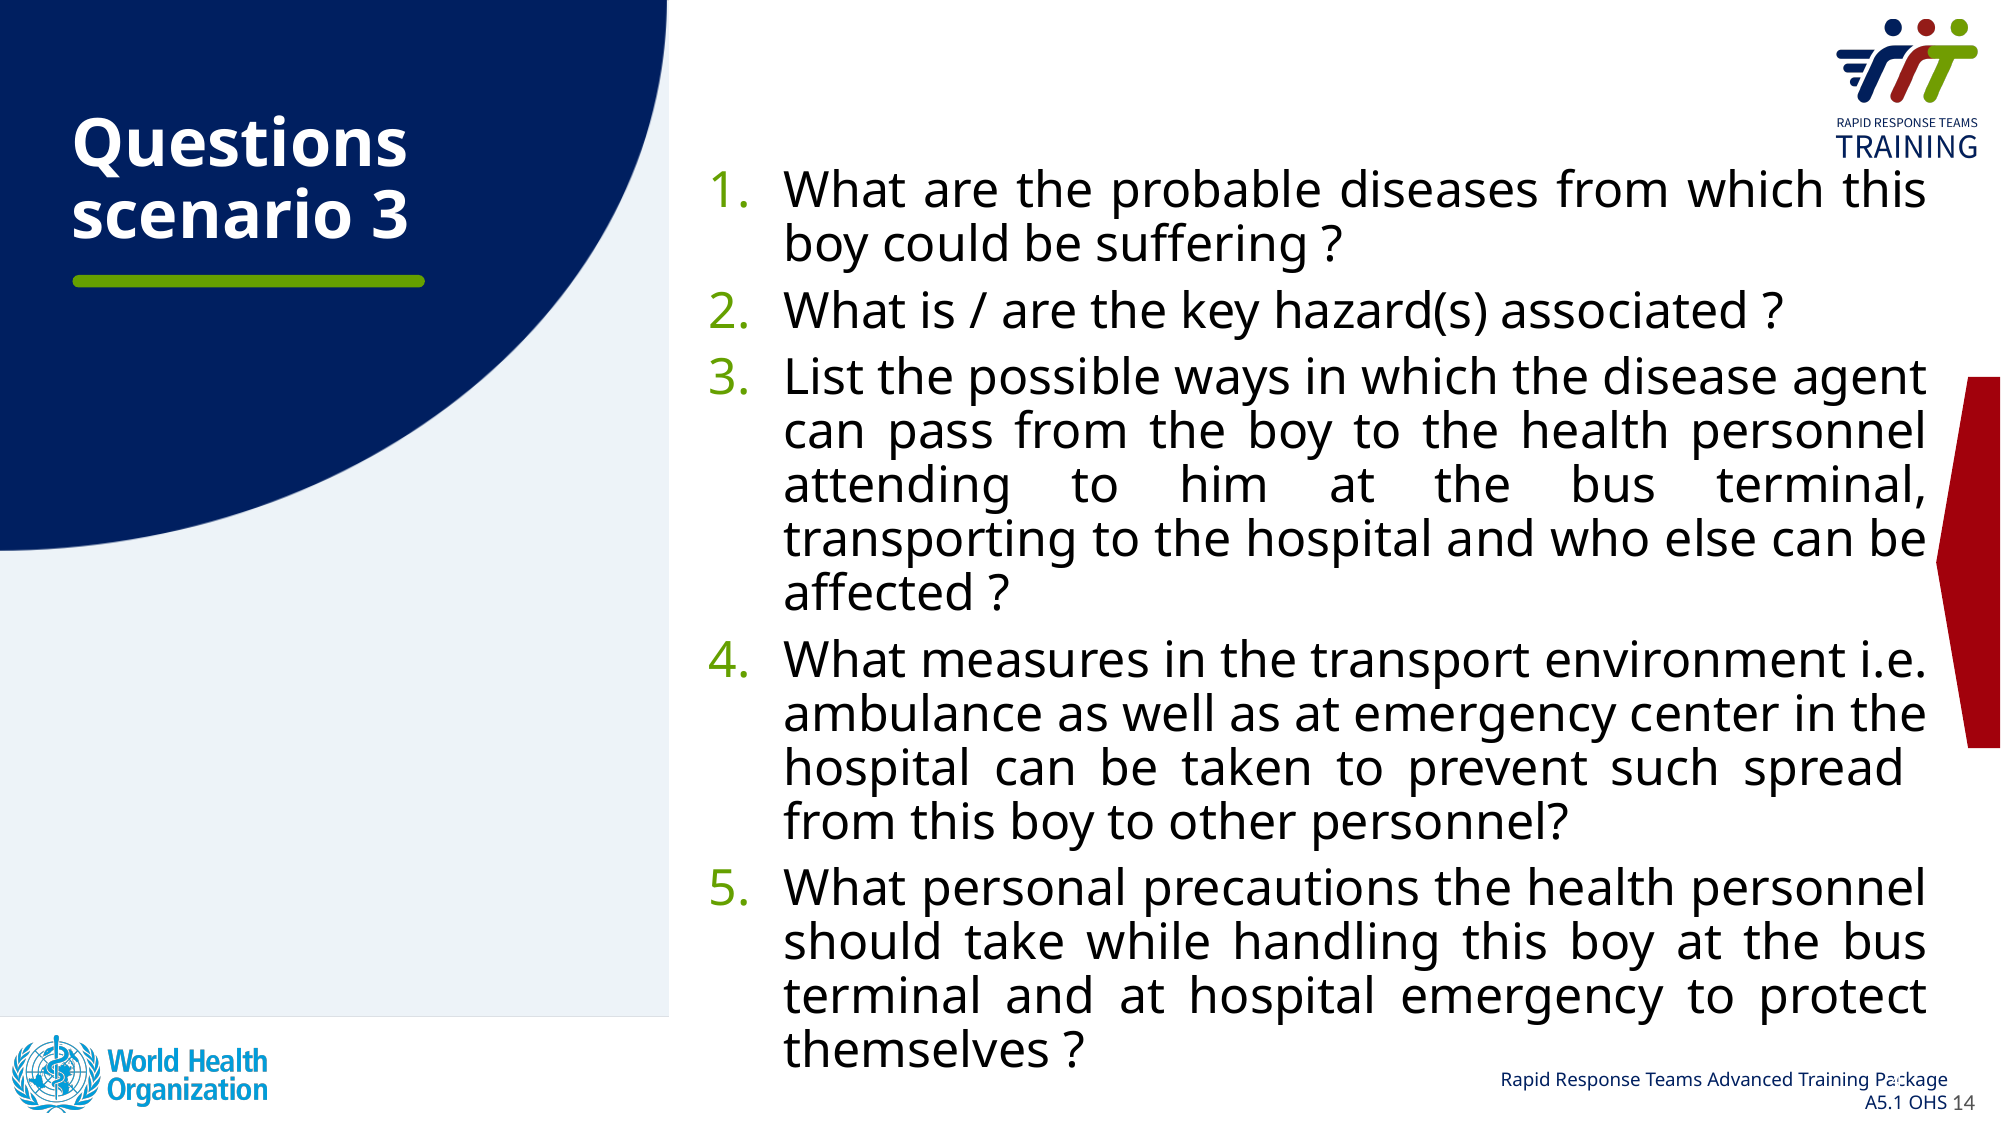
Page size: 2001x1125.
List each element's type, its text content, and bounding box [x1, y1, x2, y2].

list What are the probable diseases from which this boy could be suffering ? What is / are the key hazard(s) associated ? List the possible ways in which the disease agent can pass from the boy to the health personnel attending to him at the bus terminal, transporting to the hospital and who else can be affected ? What measures in the transport environment i.e. ambulance as well as at emergency center in the hospital can be taken to prevent such spread from this boy to other personnel? What personal precautions the health personnel should take while handling this boy at the bus terminal and at hospital emergency to protect themselves ? [700, 156, 1937, 1068]
picture [12, 1083, 48, 1113]
text_box [72, 274, 425, 288]
picture [1835, 19, 1978, 167]
picture [0, 0, 669, 1018]
picture [58, 1050, 64, 1058]
picture [12, 1035, 267, 1113]
slide_number 14 [1882, 1068, 1922, 1082]
title Questions scenario 3 [63, 61, 600, 380]
